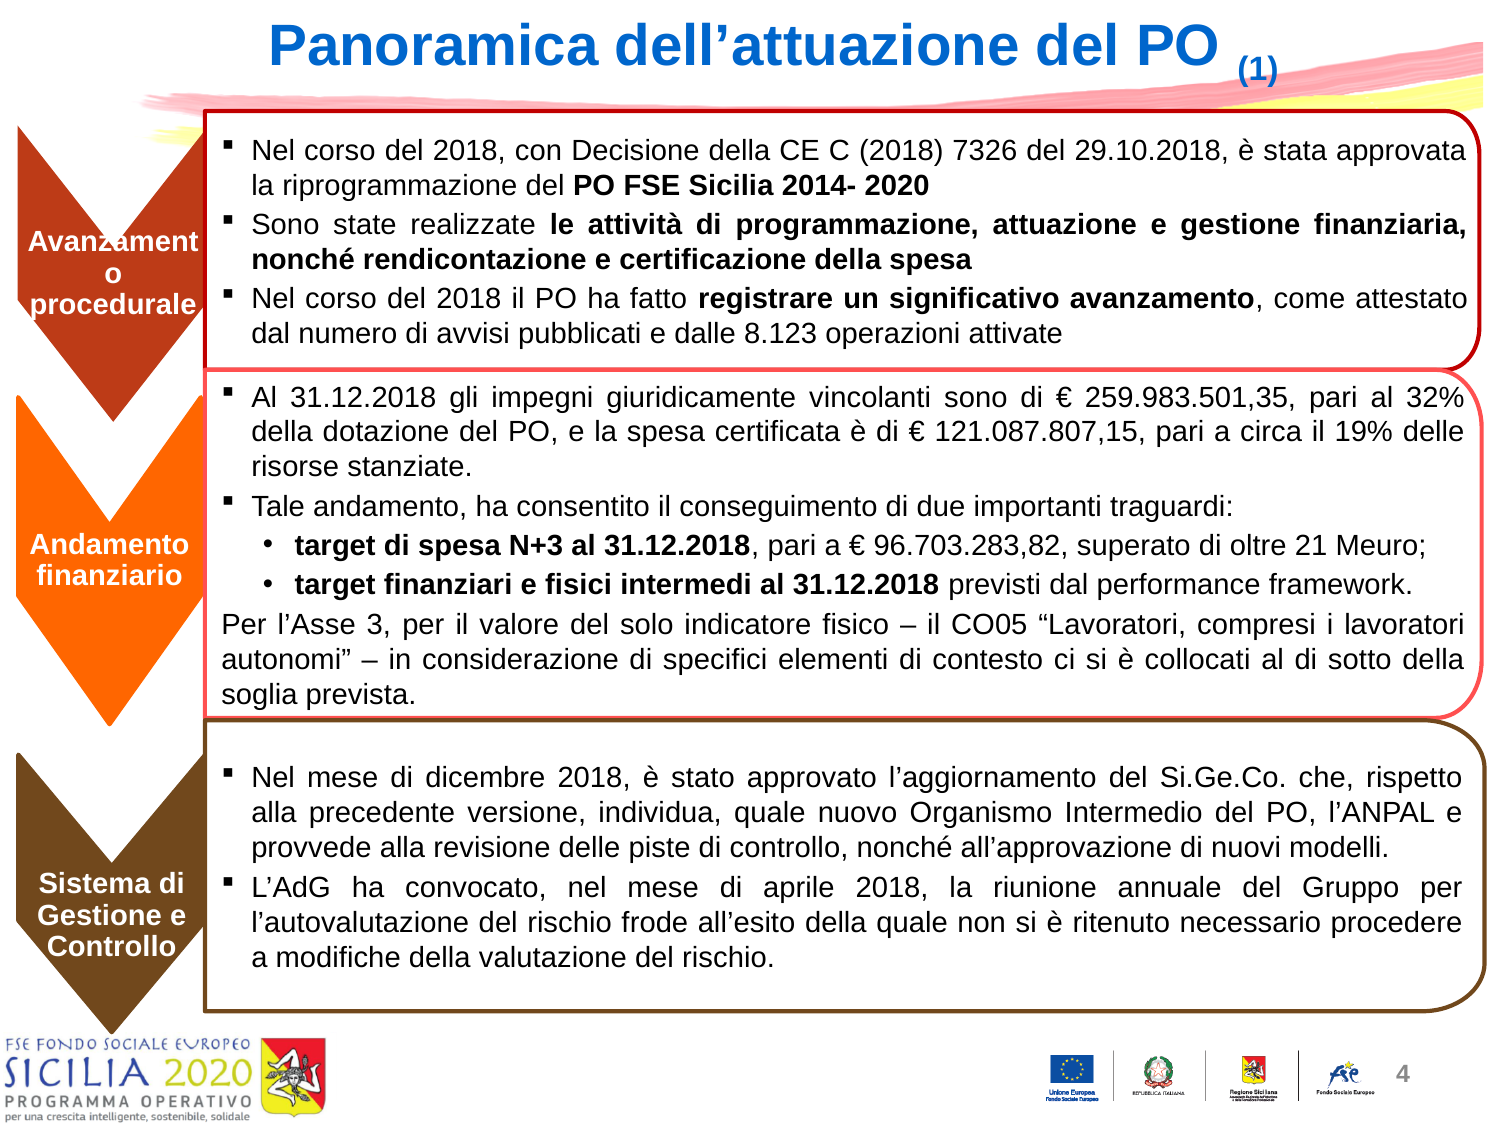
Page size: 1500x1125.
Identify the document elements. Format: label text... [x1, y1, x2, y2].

picture [83, 42, 1484, 173]
text_box [19, 307, 202, 429]
text_box Andamento finanziario [16, 395, 202, 727]
picture [0, 1031, 337, 1125]
text_box Sistema di Gestione e Controllo [16, 752, 202, 1030]
text_box Al 31.12.2018 gli impegni giuridicamente vincolanti sono di € 259.983.501,35, pari al 32% della dotazione del PO, e la spesa certificata è di € 121.087.807,15, pari a circa il 19% delle risorse stanziate. Tale andamento, ha consentito il conseguimento di due importanti traguardi: target di spesa N+3 al 31.12.2018, pari a € 96.703.283,82, superato di oltre 21 Meuro; target finanziari e fisici intermedi al 31.12.2018 previsti dal performance framework. Per l’Asse 3, per il valore del solo indicatore fisico – il CO05 “Lavoratori, compresi i lavoratori autonomi” – in considerazione di specifici elementi di contesto ci si è collocati al di sotto della soglia prevista. [202, 367, 1484, 720]
text_box Nel corso del 2018, con Decisione della CE C (2018) 7326 del 29.10.2018, è stata approvata la riprogrammazione del PO FSE Sicilia 2014- 2020 Sono state realizzate le attività di programmazione, attuazione e gestione finanziaria, nonché rendicontazione e certificazione della spesa Nel corso del 2018 il PO ha fatto registrare un significativo avanzamento, come attestato dal numero di avvisi pubblicati e dalle 8.123 operazioni attivate [202, 180, 1482, 371]
text_box Avanzamento procedurale [15, 123, 202, 424]
slide_number 4 [1074, 1042, 1425, 1103]
picture [1021, 1046, 1389, 1118]
text_box Panoramica dell’attuazione del PO (1) [47, 0, 1500, 175]
text_box Nel mese di dicembre 2018, è stato approvato l’aggiornamento del Si.Ge.Co. che, rispetto alla precedente versione, individua, quale nuovo Organismo Intermedio del PO, l’ANPAL e provvede alla revisione delle piste di controllo, nonché all’approvazione di nuovi modelli. L’AdG ha convocato, nel mese di aprile 2018, la riunione annuale del Gruppo per l’autovalutazione del rischio frode all’esito della quale non si è ritenuto necessario procedere a modifiche della valutazione del rischio. [202, 718, 1487, 1014]
